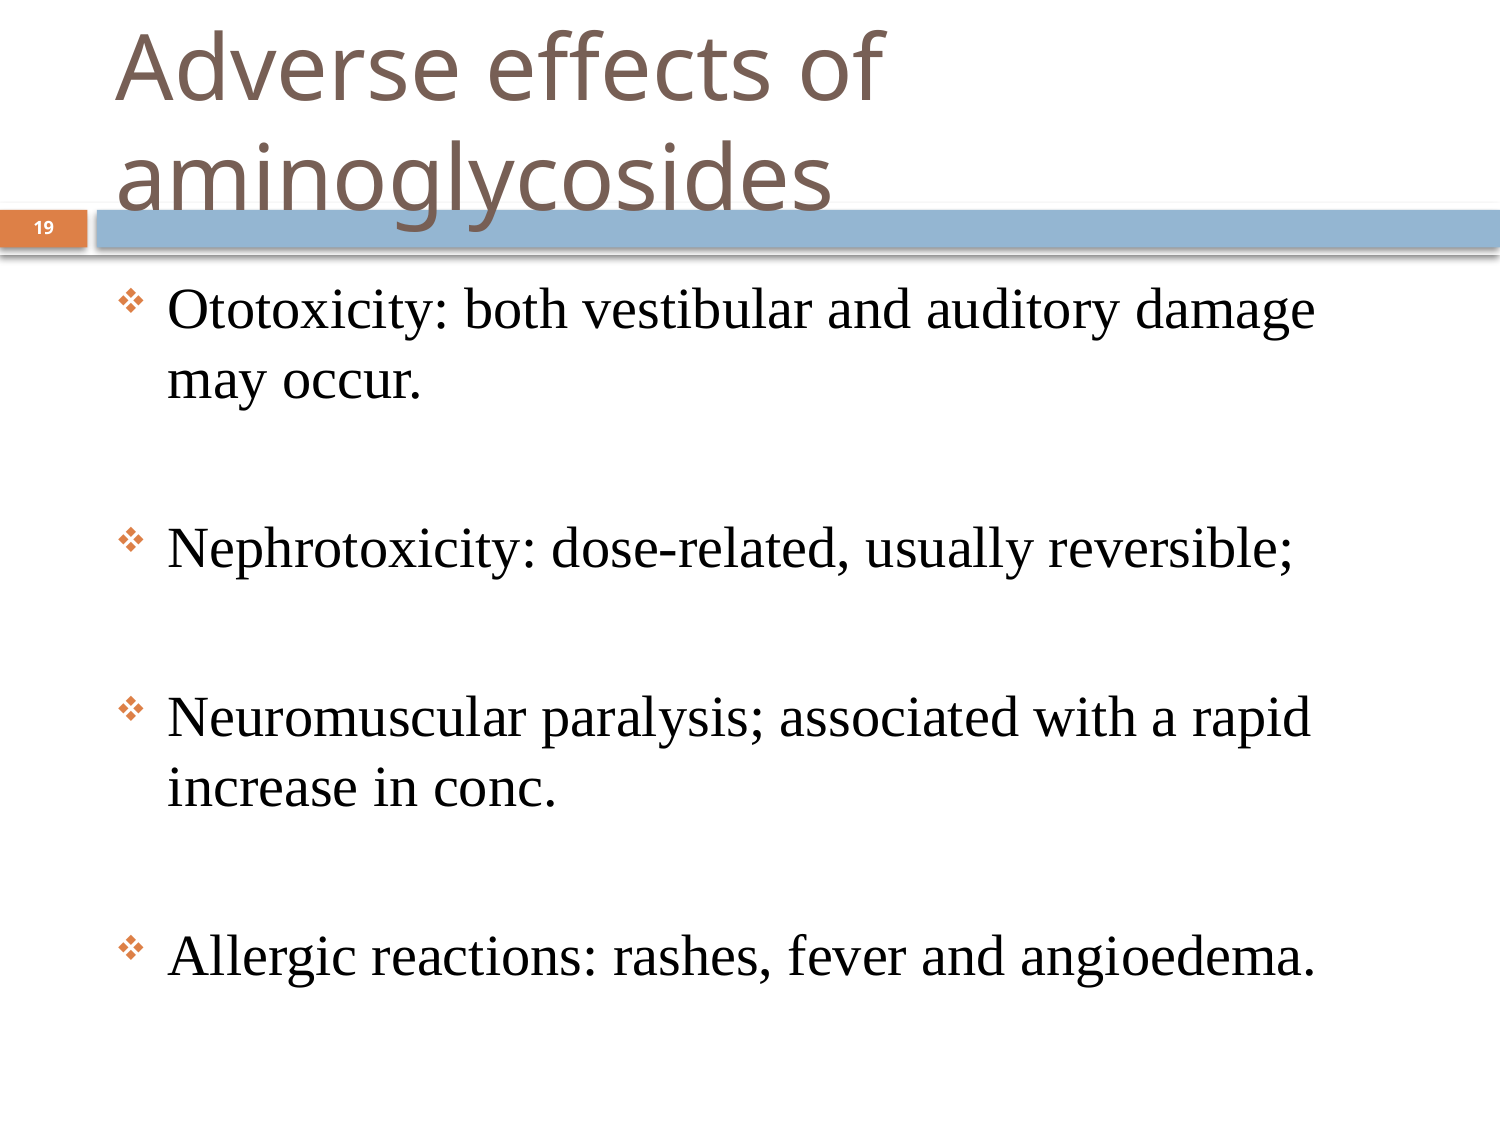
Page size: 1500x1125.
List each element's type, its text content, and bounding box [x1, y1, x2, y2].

slide_number 19 [0, 208, 88, 249]
list Ototoxicity: both vestibular and auditory damage may occur. Nephrotoxicity: dose-related, usually reversible; Neuromuscular paralysis; associated with a rapid increase in conc. Allergic reactions: rashes, fever and angioedema. [100, 262, 1438, 1000]
title Adverse effects of aminoglycosides [100, 37, 1438, 200]
